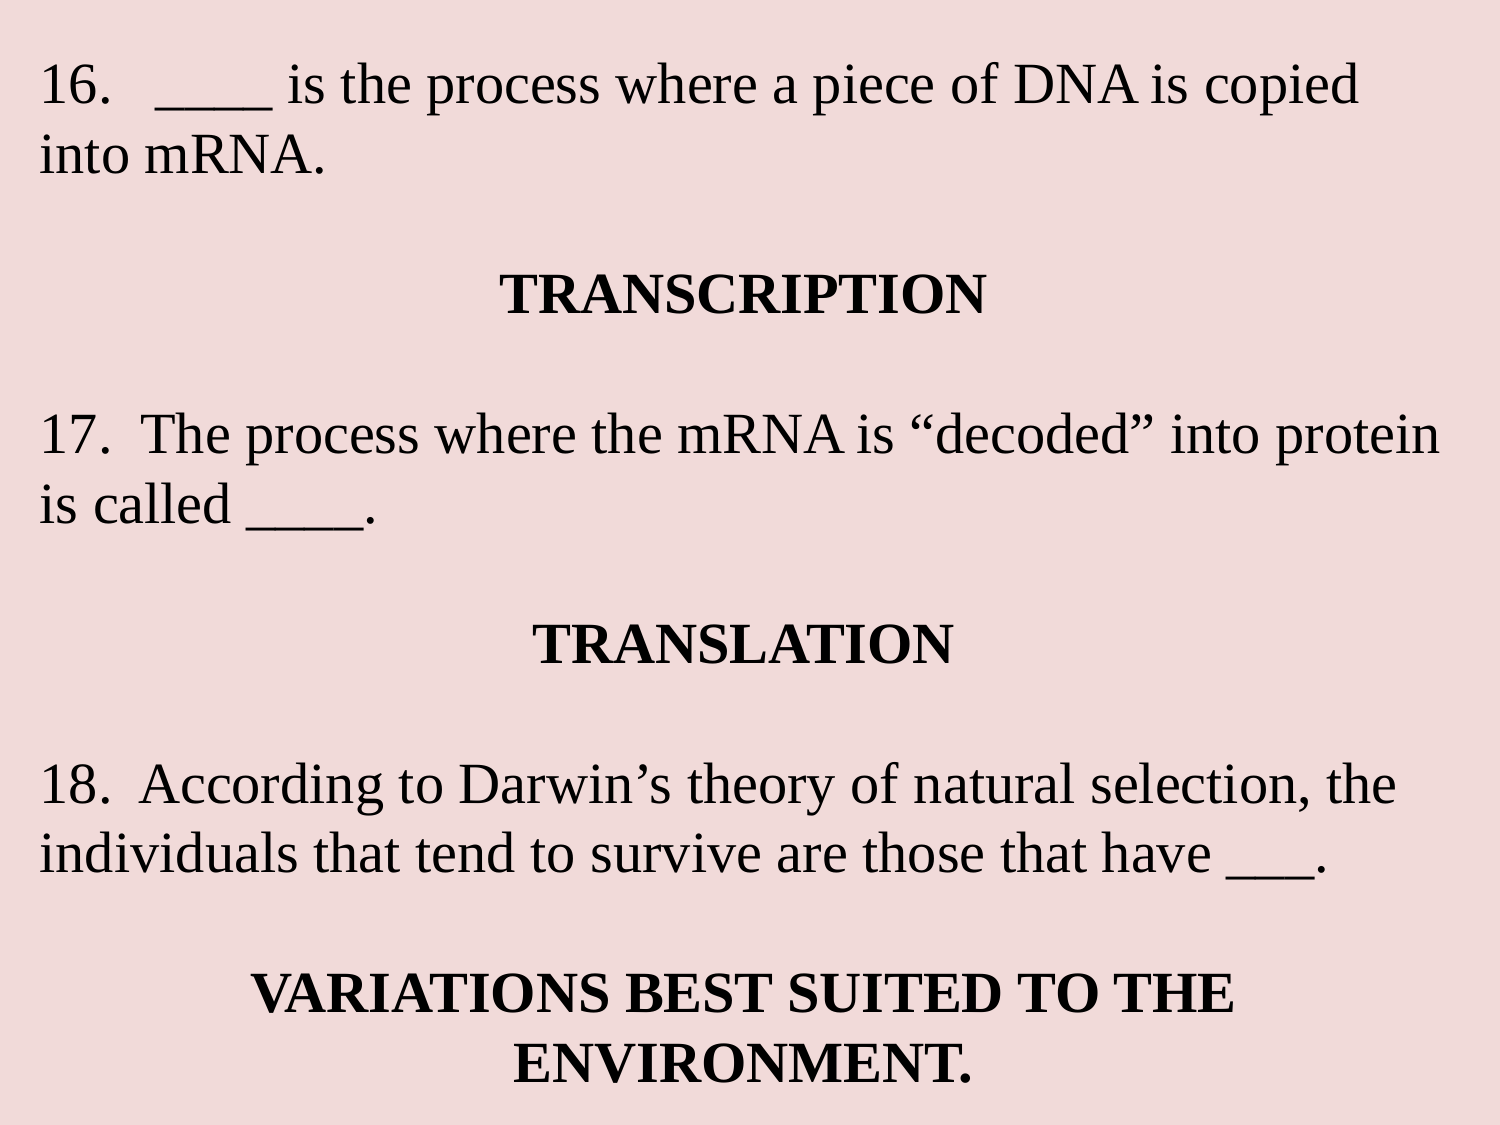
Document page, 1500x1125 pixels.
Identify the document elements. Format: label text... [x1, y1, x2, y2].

text_box 16. ____ is the process where a piece of DNA is copied into mRNA. TRANSCRIPTION 17. The process where the mRNA is “decoded” into protein is called ____. TRANSLATION 18. According to Darwin’s theory of natural selection, the individuals that tend to survive are those that have ___. VARIATIONS BEST SUITED TO THE ENVIRONMENT. [24, 37, 1463, 1102]
